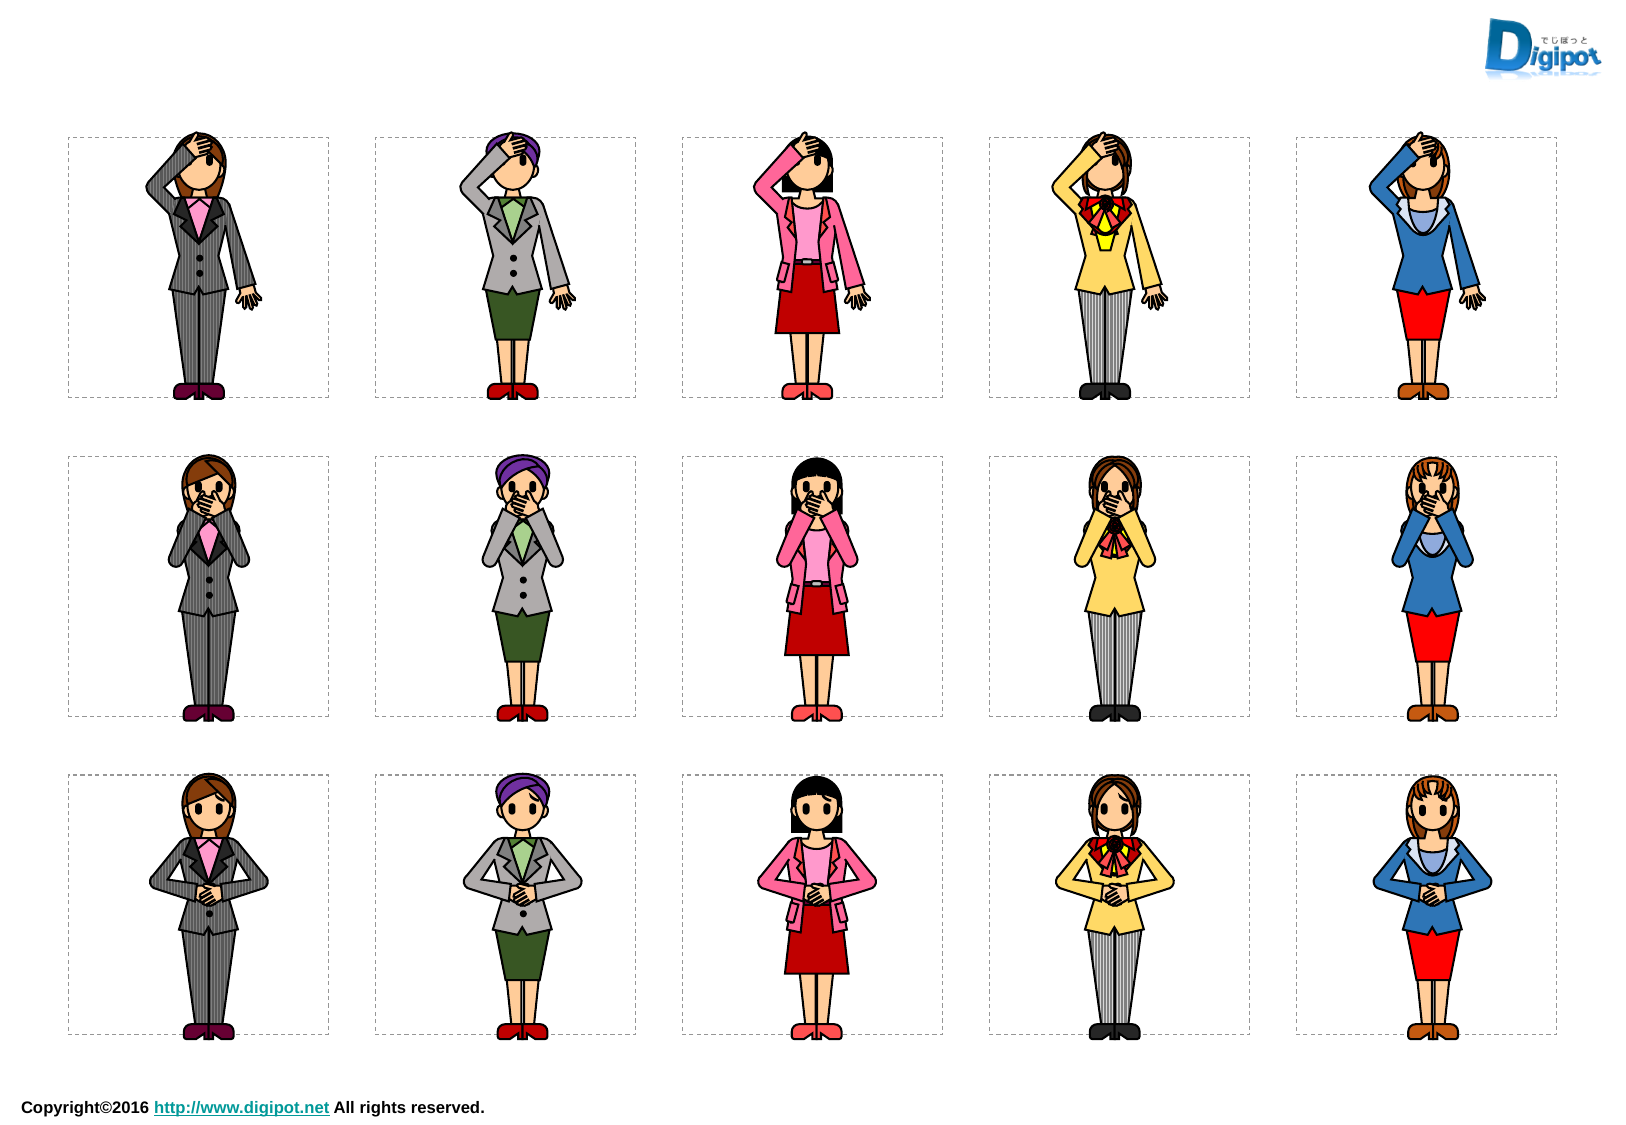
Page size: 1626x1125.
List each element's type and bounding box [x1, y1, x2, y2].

text_box [157, 132, 261, 399]
text_box [1063, 131, 1167, 399]
text_box [468, 773, 578, 1040]
text_box [154, 773, 264, 1040]
text_box [784, 458, 850, 721]
text_box [1082, 453, 1148, 721]
text_box [176, 454, 242, 721]
text_box [1377, 776, 1488, 1040]
text_box [762, 776, 872, 1040]
text_box [1400, 457, 1465, 721]
text_box [490, 454, 555, 721]
text_box [1060, 771, 1170, 1040]
text_box [471, 132, 575, 399]
picture [1485, 18, 1602, 82]
text_box [1380, 132, 1485, 399]
text_box [764, 132, 870, 399]
